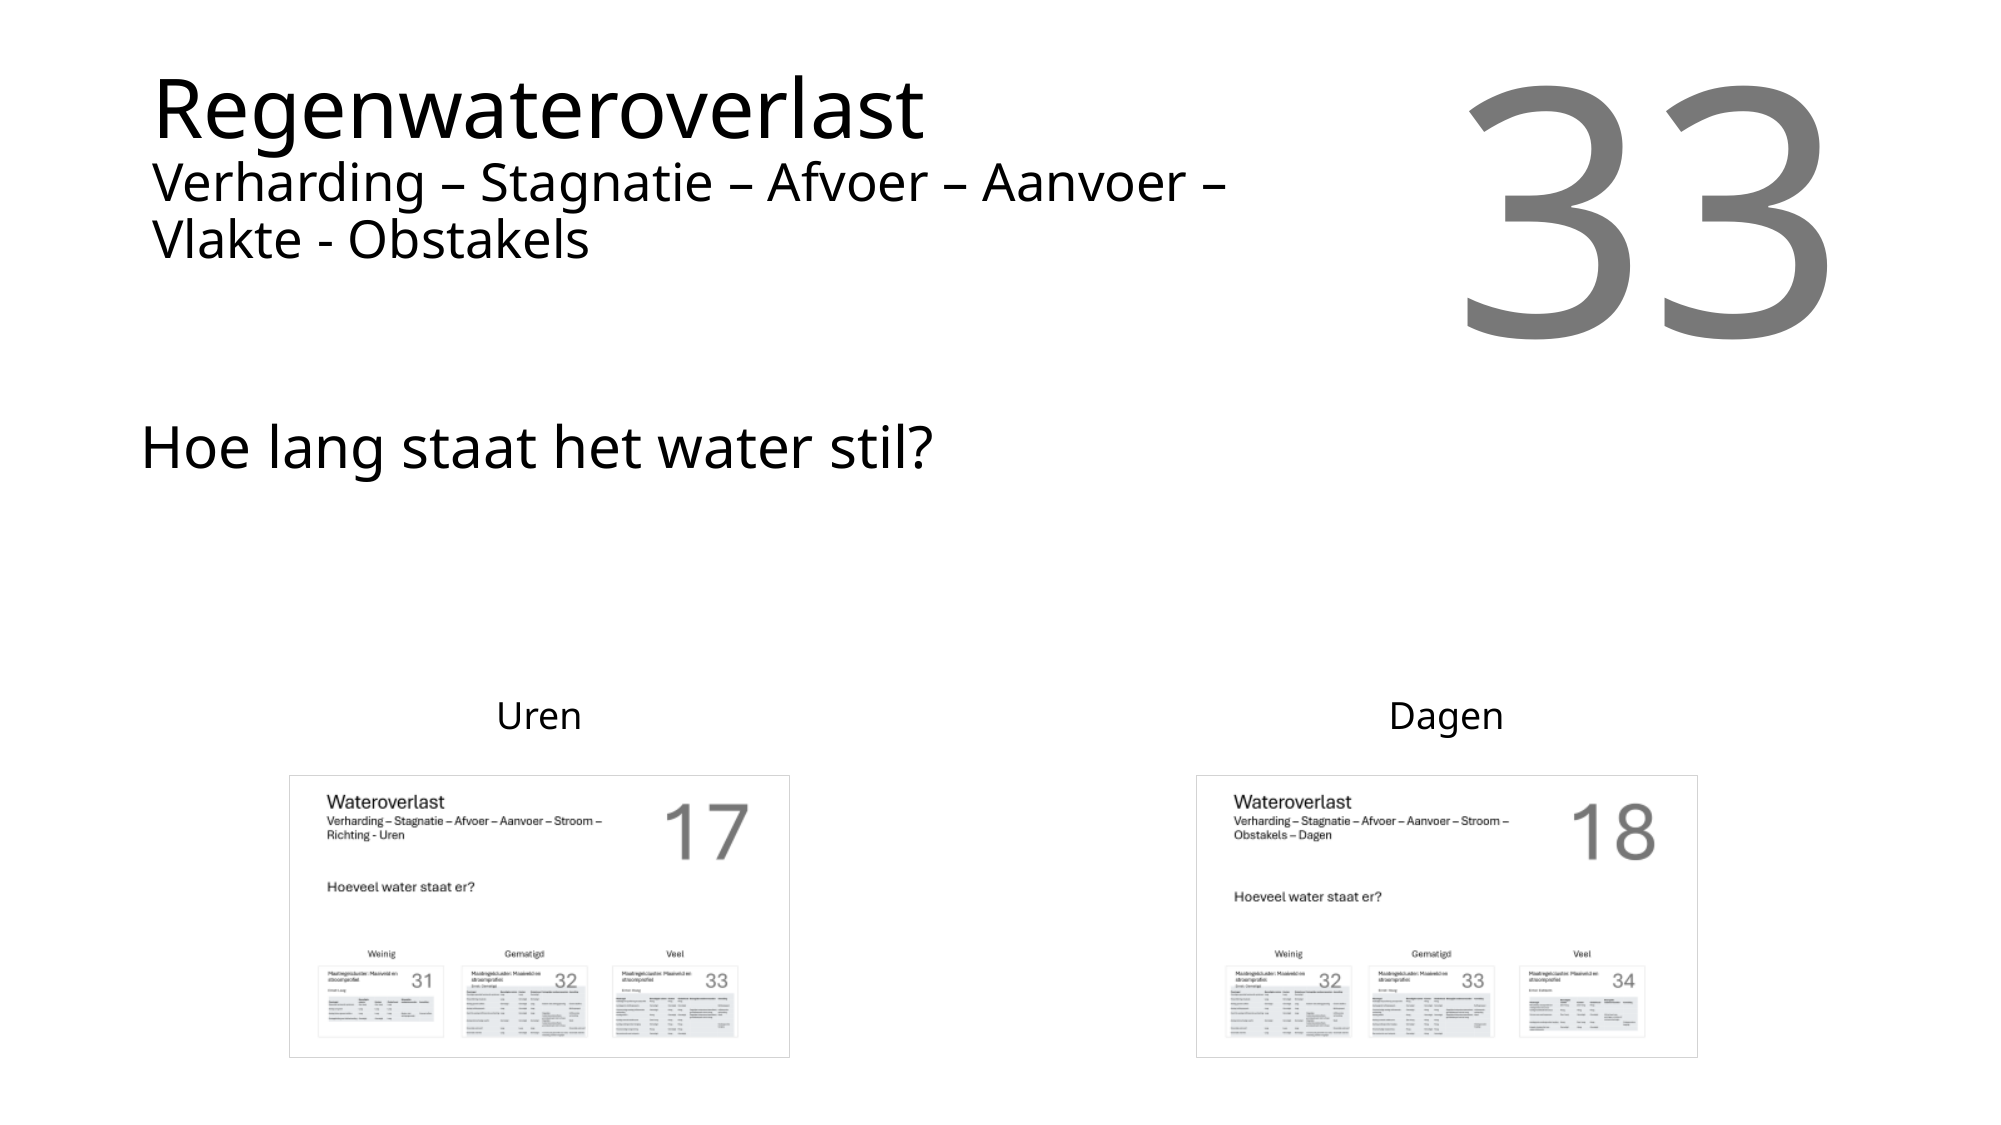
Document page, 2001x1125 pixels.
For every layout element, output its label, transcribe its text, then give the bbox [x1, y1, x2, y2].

title Regenwateroverlast Verharding – Stagnatie – Afvoer – Aanvoer – Vlakte - Obstakels [137, 59, 1360, 278]
slide_number 33 [1396, 59, 1863, 393]
picture [290, 776, 789, 1057]
text_box Dagen [1218, 684, 1676, 745]
list Hoe lang staat het water stil? [125, 410, 1851, 552]
picture [1197, 776, 1697, 1057]
text_box Uren [322, 684, 757, 745]
